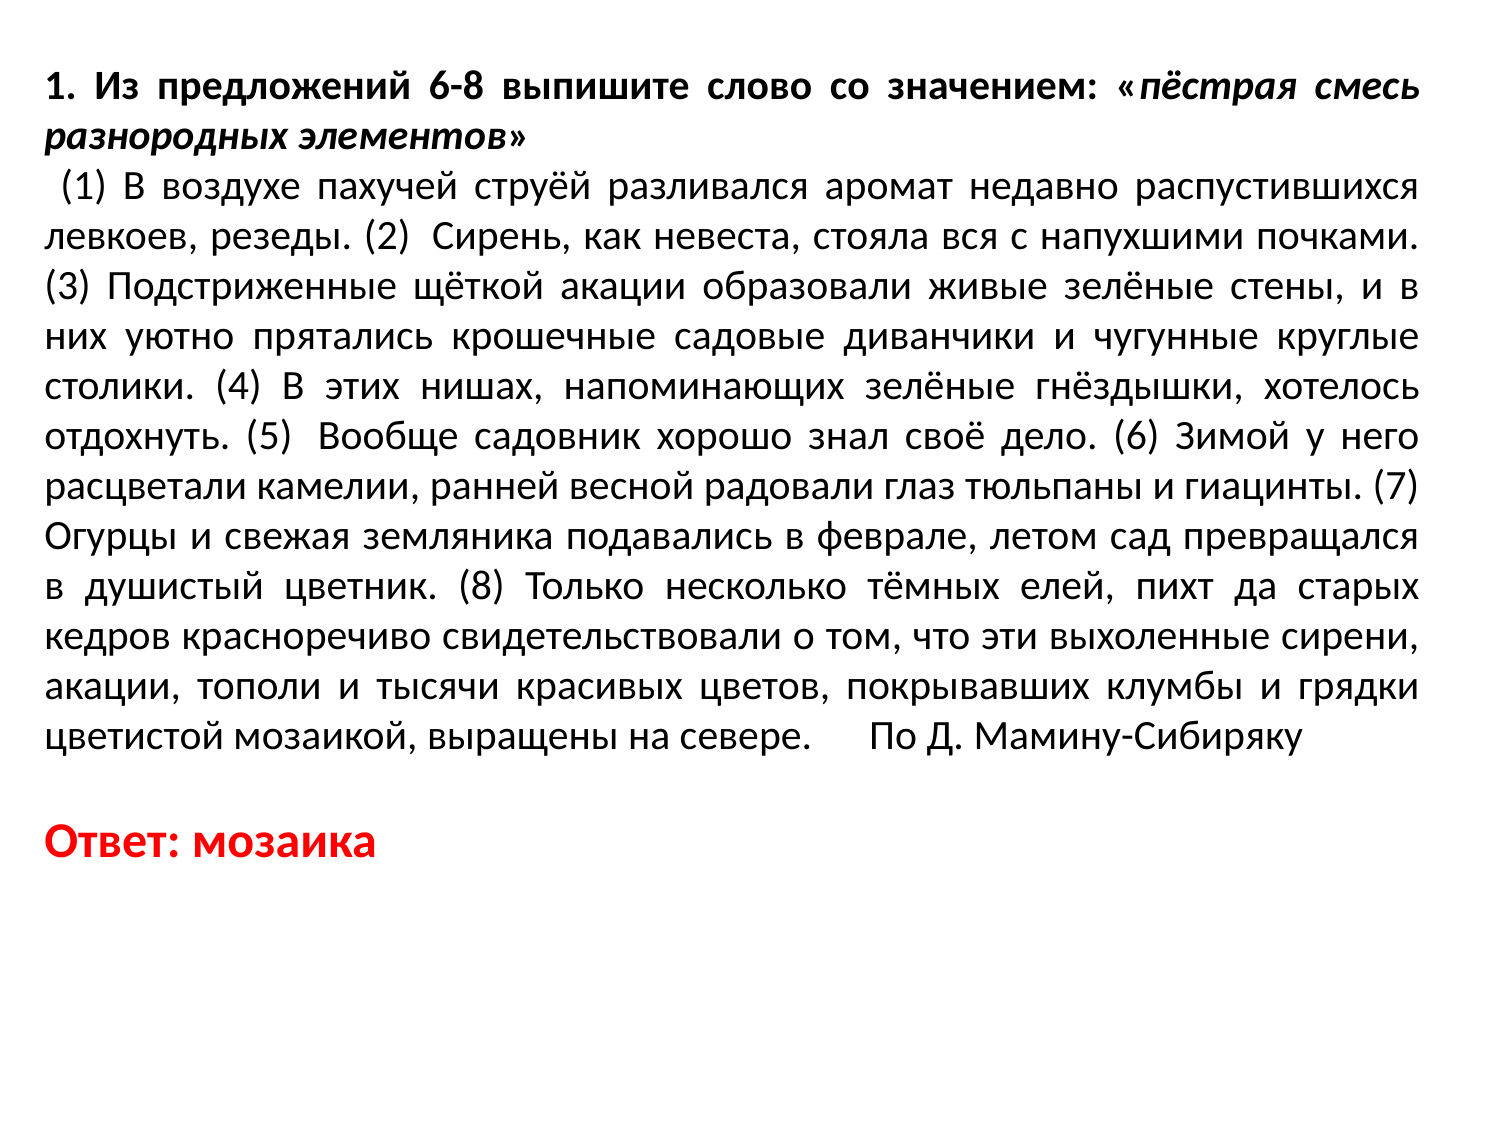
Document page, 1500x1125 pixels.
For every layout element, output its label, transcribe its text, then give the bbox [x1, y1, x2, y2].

text_box 1. Из предложений 6-8 выпишите слово со значением: «пёстрая смесь разнородных элементов» (1) В воздухе пахучей струёй разливался аромат недавно распустившихся левкоев, резеды. (2) Сирень, как невеста, стояла вся с напухшими почками. (3) Подстриженные щёткой акации образовали живые зелёные стены, и в них уютно прятались крошечные садовые диванчики и чугунные круглые столики. (4) В этих нишах, напоминающих зелёные гнёздышки, хотелось отдохнуть. (5) Вообще садовник хорошо знал своё дело. (6) Зимой у него расцветали камелии, ранней весной радовали глаз тюльпаны и гиацинты. (7) Огурцы и свежая земляника подавались в феврале, летом сад превращался в душистый цветник. (8) Только несколько тёмных елей, пихт да старых кедров красноречиво свидетельствовали о том, что эти выхоленные сирени, акации, тополи и тысячи красивых цветов, покрывавших клумбы и грядки цветистой мозаикой, выращены на севере. По Д. Мамину-Сибиряку Ответ: мозаика [29, 50, 1436, 876]
